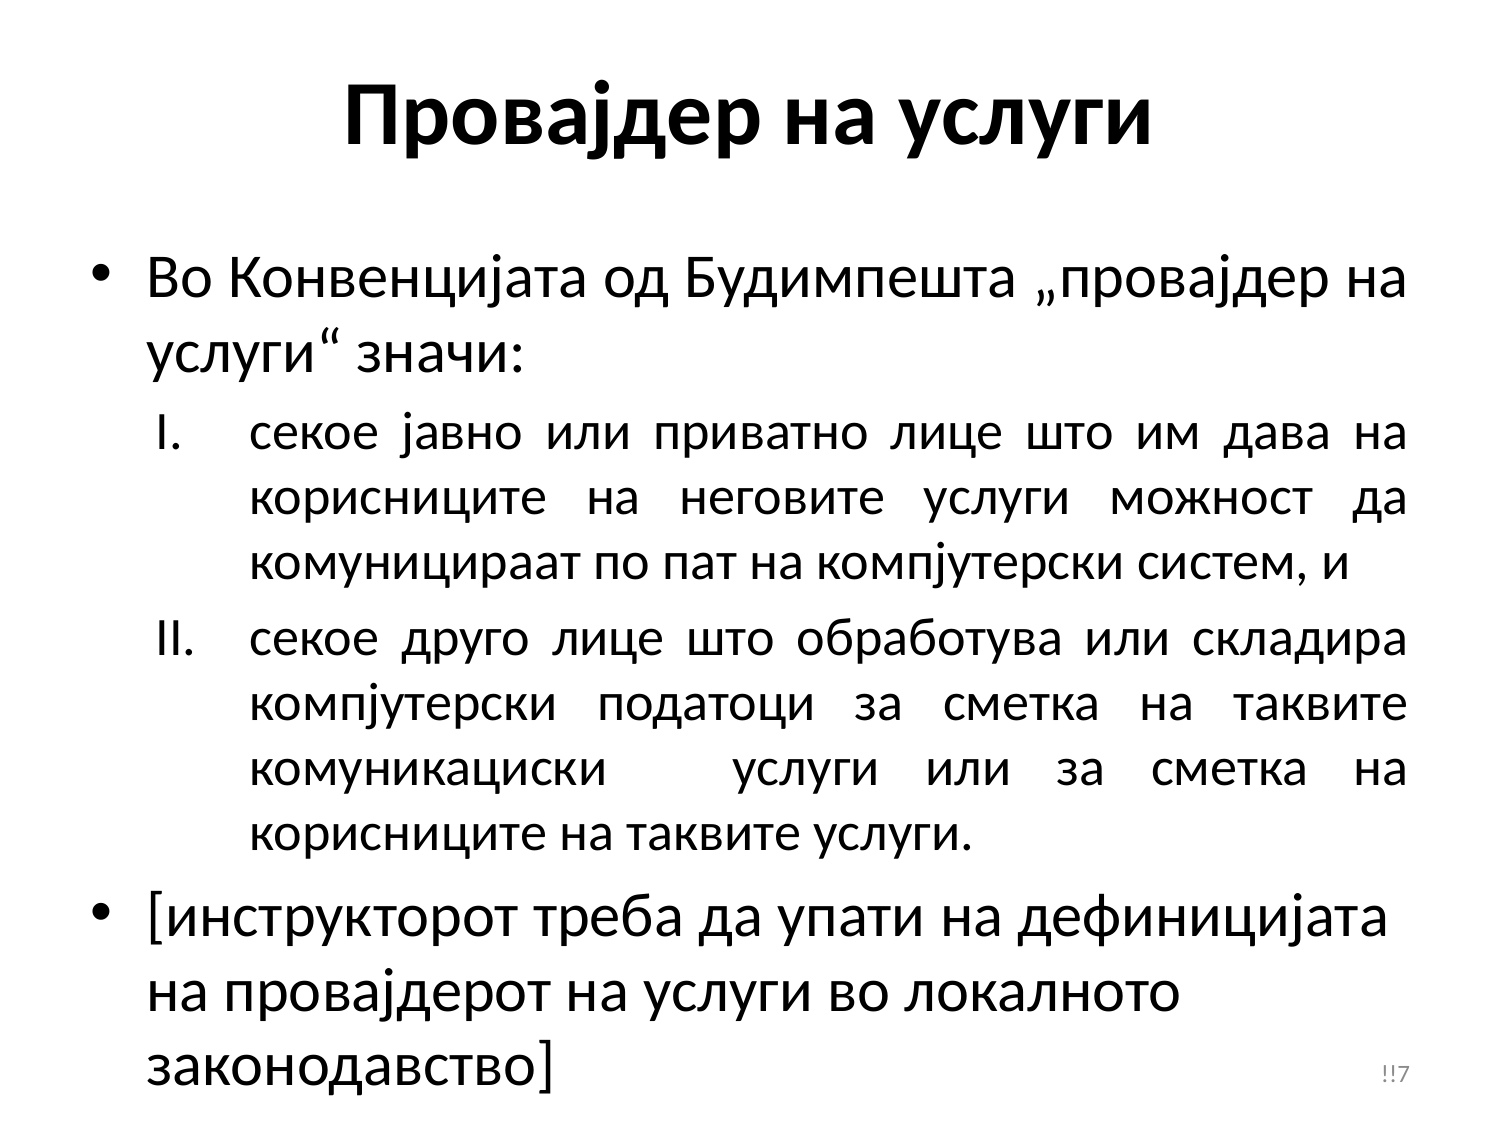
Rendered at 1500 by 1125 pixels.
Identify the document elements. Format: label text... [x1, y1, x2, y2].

list Во Конвенцијата од Будимпешта „провајдер на услуги“ значи: секое јавно или приватно лице што им дава на корисниците на неговите услуги можност да комуницираат по пат на компјутерски систем, и секое друго лице што обработува или складира компјутерски податоци за сметка на таквите комуникациски услуги или за сметка на корисниците на таквите услуги. [инструкторот треба да упати на дефиницијата на провајдерот на услуги во локалното законодавство] [75, 233, 1425, 1103]
title Провајдер на услуги [75, 45, 1425, 233]
slide_number !!7 [1074, 1042, 1425, 1103]
